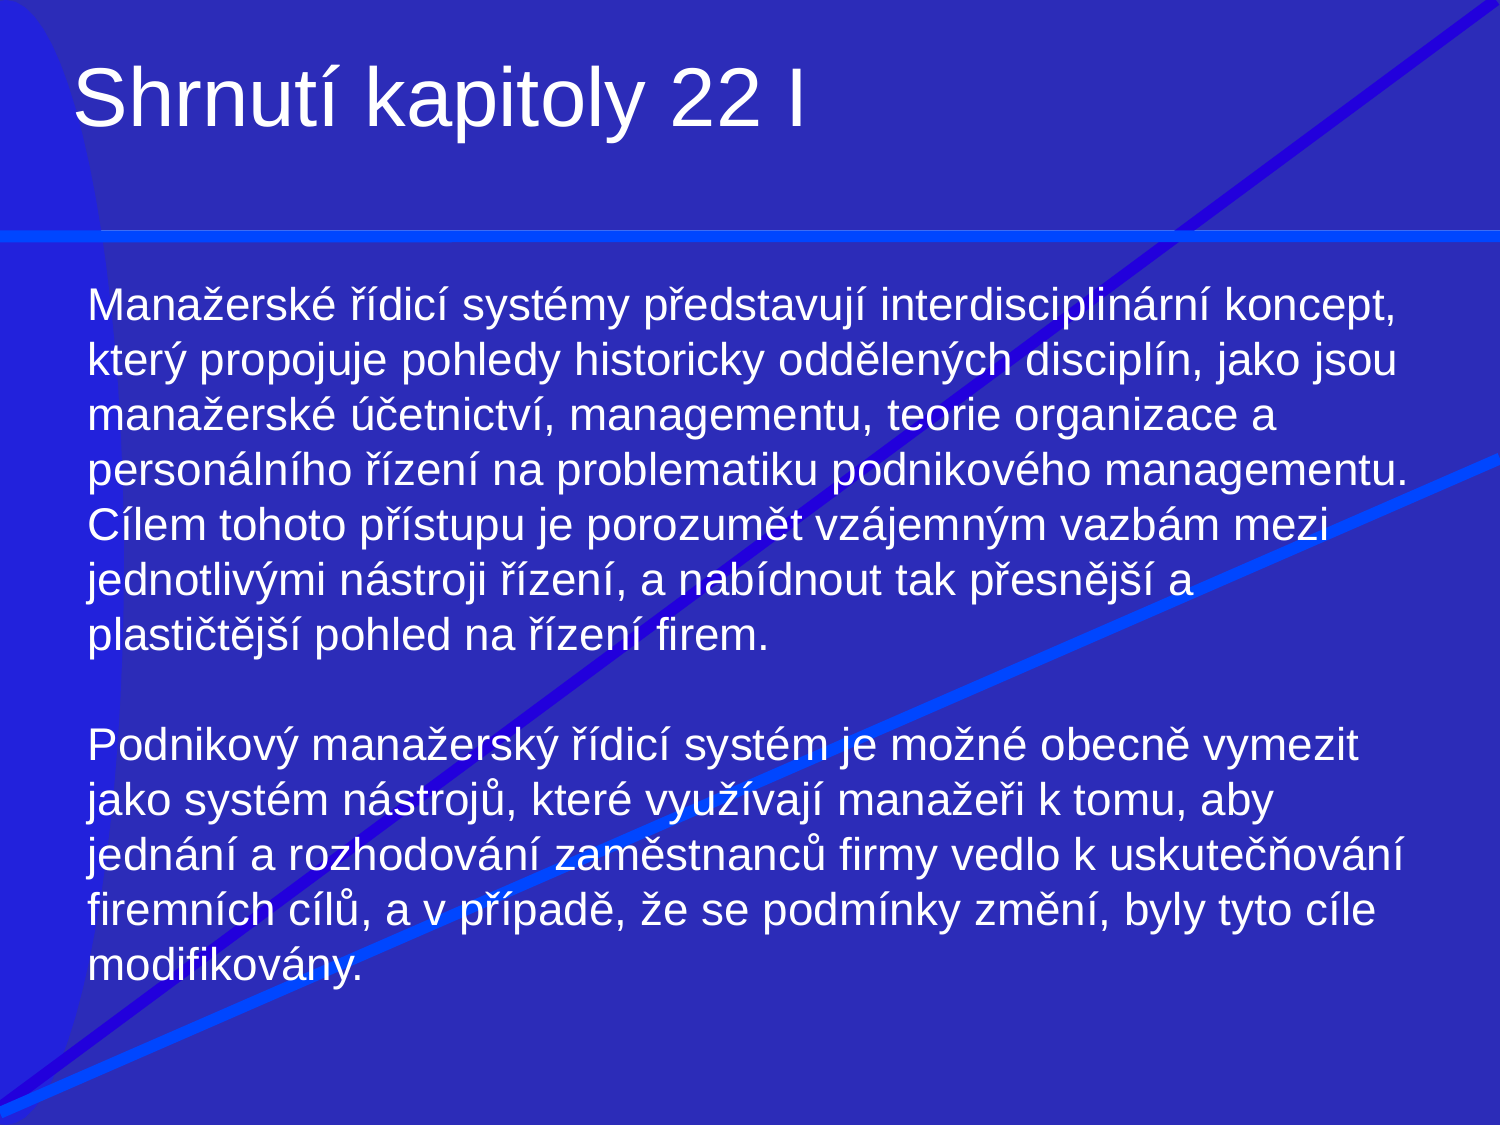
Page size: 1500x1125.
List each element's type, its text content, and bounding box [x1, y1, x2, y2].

list Manažerské řídicí systémy představují interdisciplinární koncept, který propojuje pohledy historicky oddělených disciplín, jako jsou manažerské účetnictví, managementu, teorie organizace a personálního řízení na problematiku podnikového managementu. Cílem tohoto přístupu je porozumět vzájemným vazbám mezi jednotlivými nástroji řízení, a nabídnout tak přesnější a plastičtější pohled na řízení firem. Podnikový manažerský řídicí systém je možné obecně vymezit jako systém nástrojů, které využívají manažeři k tomu, aby jednání a rozhodování zaměstnanců firmy vedlo k uskutečňování firemních cílů, a v případě, že se podmínky změní, byly tyto cíle modifikovány. [87, 275, 1413, 997]
title Shrnutí kapitoly 22 I [72, 43, 1428, 145]
